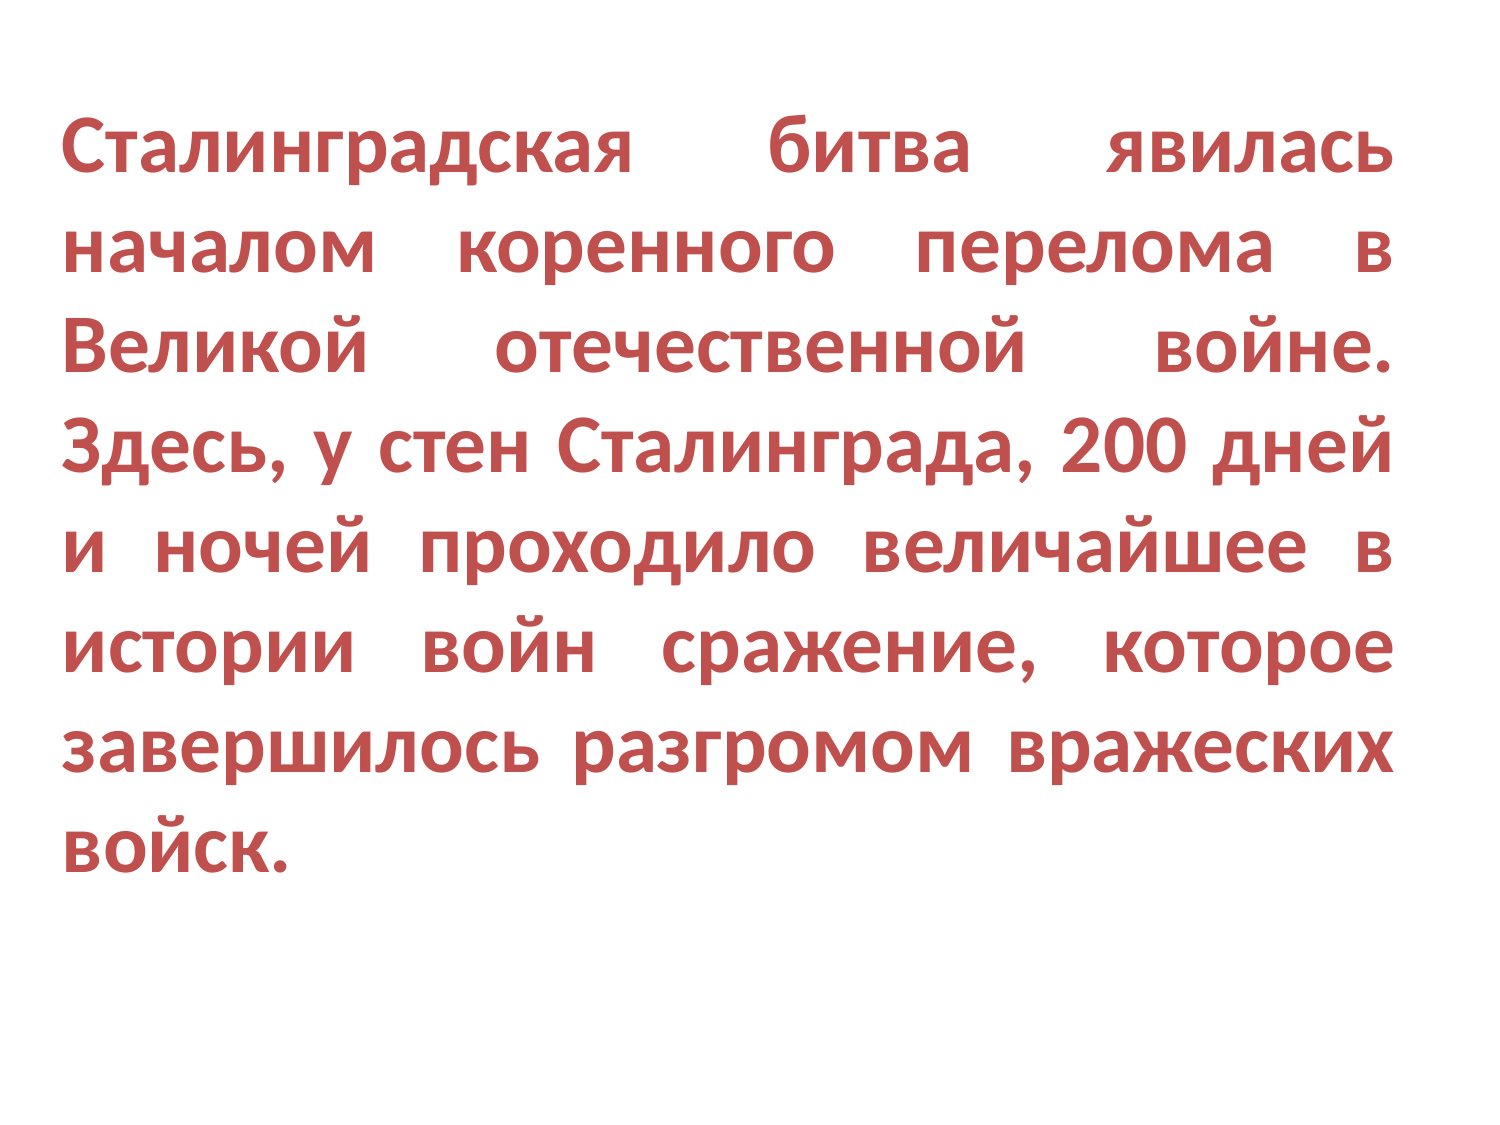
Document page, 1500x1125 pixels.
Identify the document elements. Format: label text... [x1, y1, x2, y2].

subtitle Сталинградская битва явилась началом коренного перелома в Великой отечественной войне. Здесь, у стен Сталинграда, 200 дней и ночей проходило величайшее в истории войн сражение, которое завершилось разгромом вражеских войск. [46, 82, 1412, 1055]
